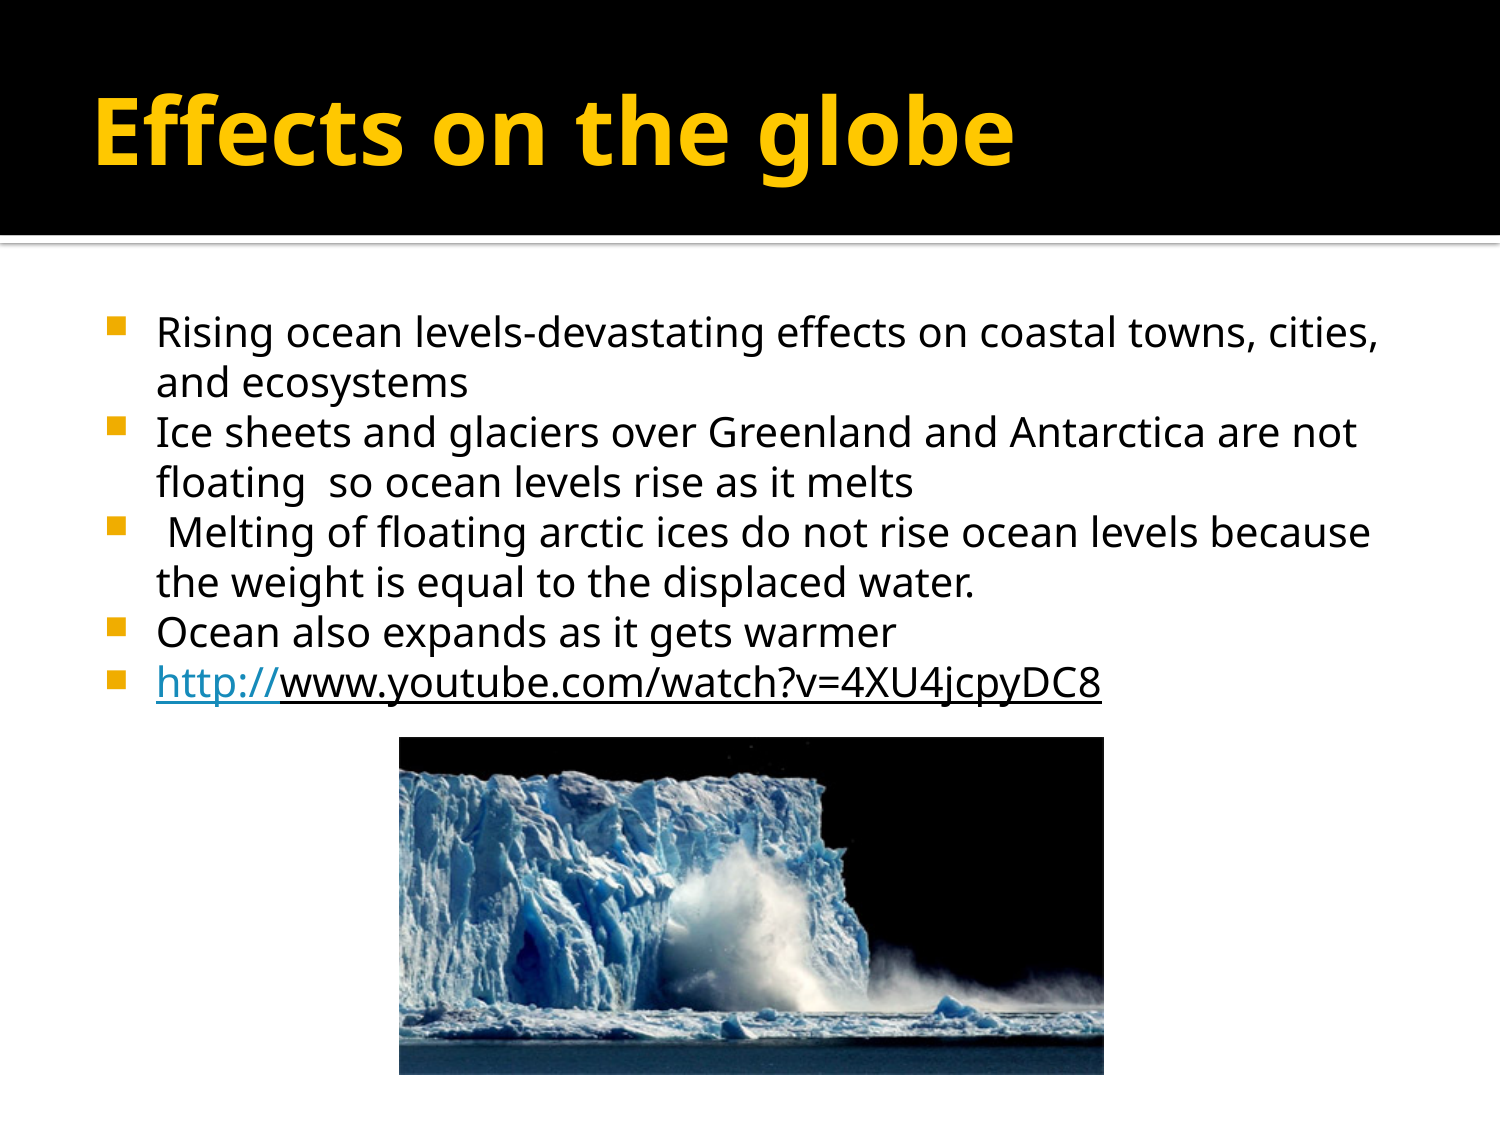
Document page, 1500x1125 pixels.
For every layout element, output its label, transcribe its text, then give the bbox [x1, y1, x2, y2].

list Rising ocean levels-devastating effects on coastal towns, cities, and ecosystems Ice sheets and glaciers over Greenland and Antarctica are not floating so ocean levels rise as it melts Melting of floating arctic ices do not rise ocean levels because the weight is equal to the displaced water. Ocean also expands as it gets warmer http://www.youtube.com/watch?v=4XU4jcpyDC8 [74, 290, 1426, 1051]
picture [399, 737, 1104, 1075]
title Effects on the globe [75, 25, 1425, 231]
